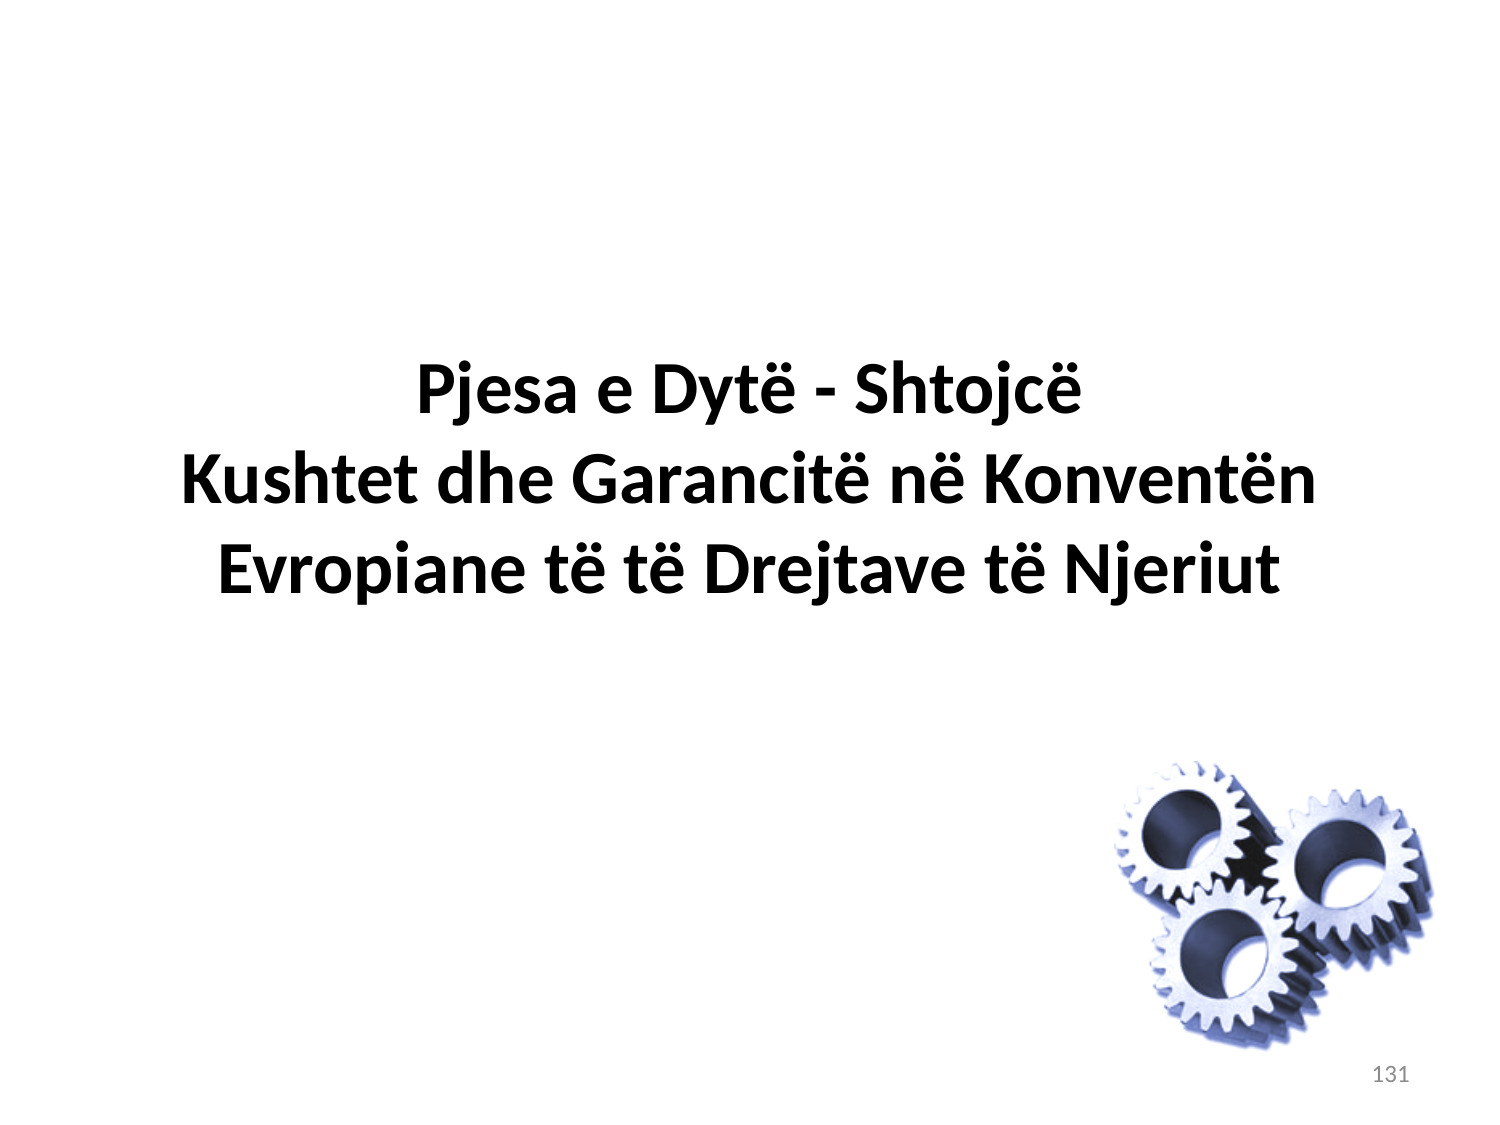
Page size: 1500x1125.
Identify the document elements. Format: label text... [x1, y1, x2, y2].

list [1112, 761, 1436, 1052]
slide_number 131 [1074, 1042, 1425, 1103]
title Pjesa e Dytë - Shtojcë Kushtet dhe Garancitë në Konventën Evropiane të të Drejtave të Njeriut [74, 324, 1426, 622]
